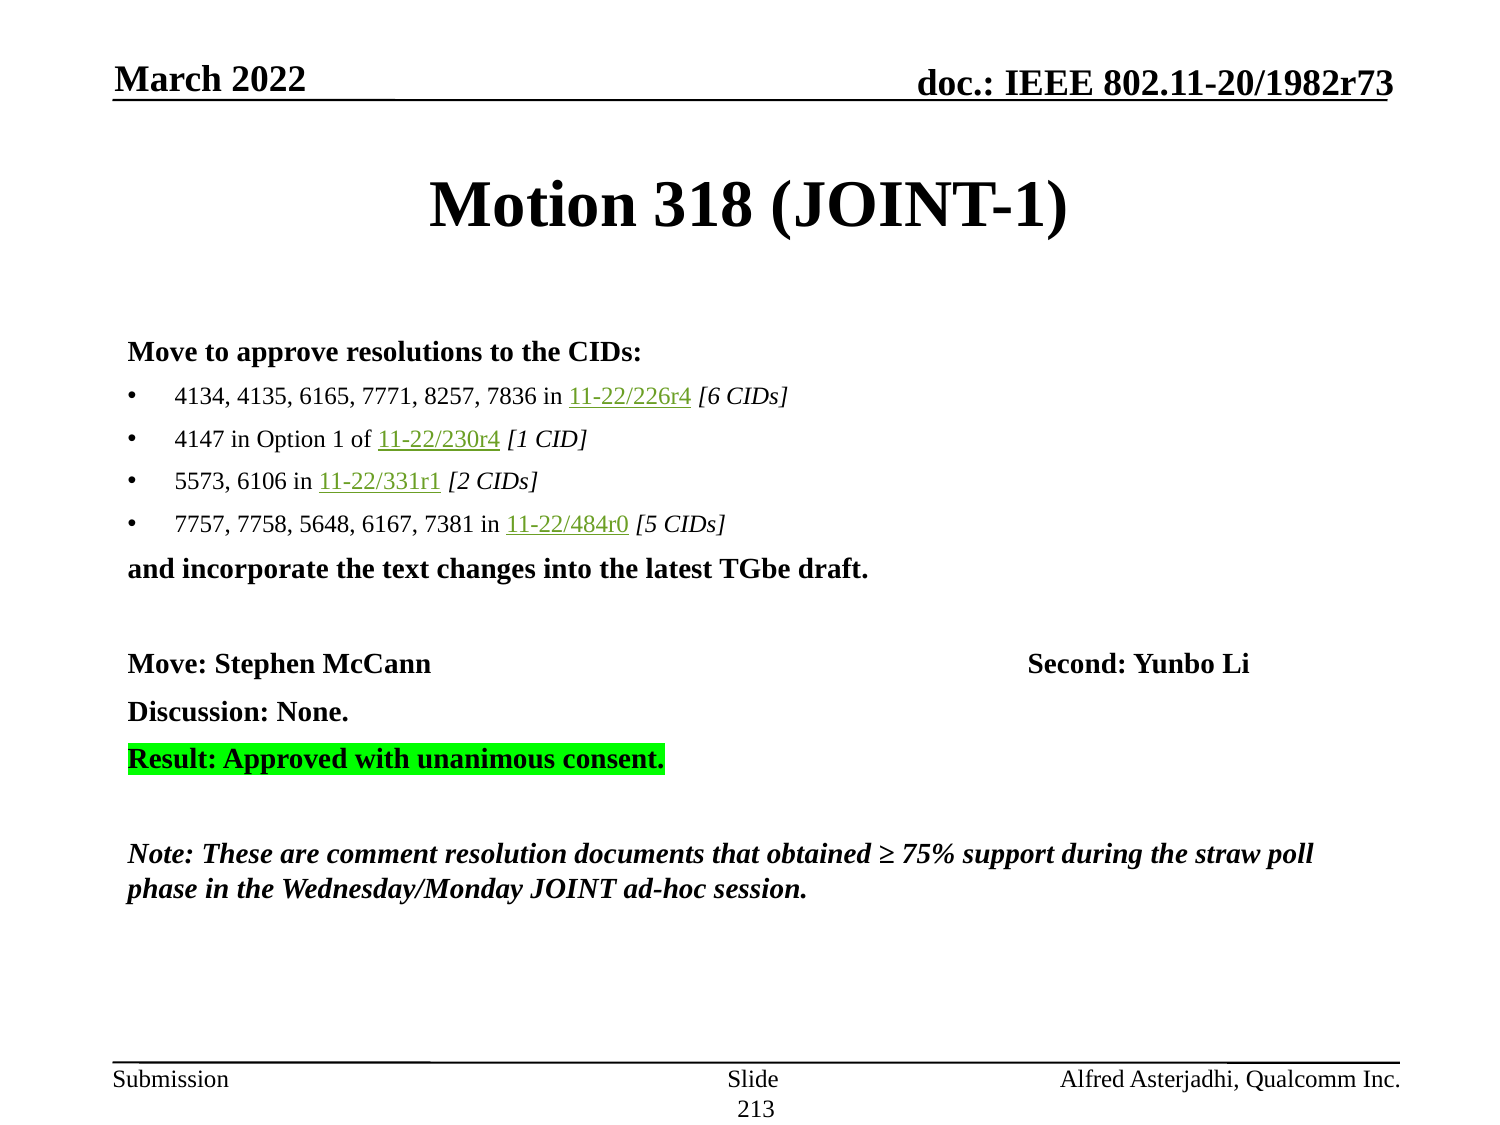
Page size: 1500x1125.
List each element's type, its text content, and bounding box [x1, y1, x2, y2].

slide_number Slide 213 [712, 1061, 800, 1123]
list Move to approve resolutions to the CIDs: 4134, 4135, 6165, 7771, 8257, 7836 in 11-22/226r4 [6 CIDs] 4147 in Option 1 of 11-22/230r4 [1 CID] 5573, 6106 in 11-22/331r1 [2 CIDs] 7757, 7758, 5648, 6167, 7381 in 11-22/484r0 [5 CIDs] and incorporate the text changes into the latest TGbe draft. Move: Stephen McCann Second: Yunbo Li Discussion: None. Result: Approved with unanimous consent. Note: These are comment resolution documents that obtained ≥ 75% support during the straw poll phase in the Wednesday/Monday JOINT ad-hoc session. [112, 324, 1388, 1063]
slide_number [114, 54, 423, 100]
footer Alfred Asterjadhi, Qualcomm Inc. [878, 1061, 1402, 1093]
title Motion 318 (JOINT-1) [112, 112, 1388, 288]
